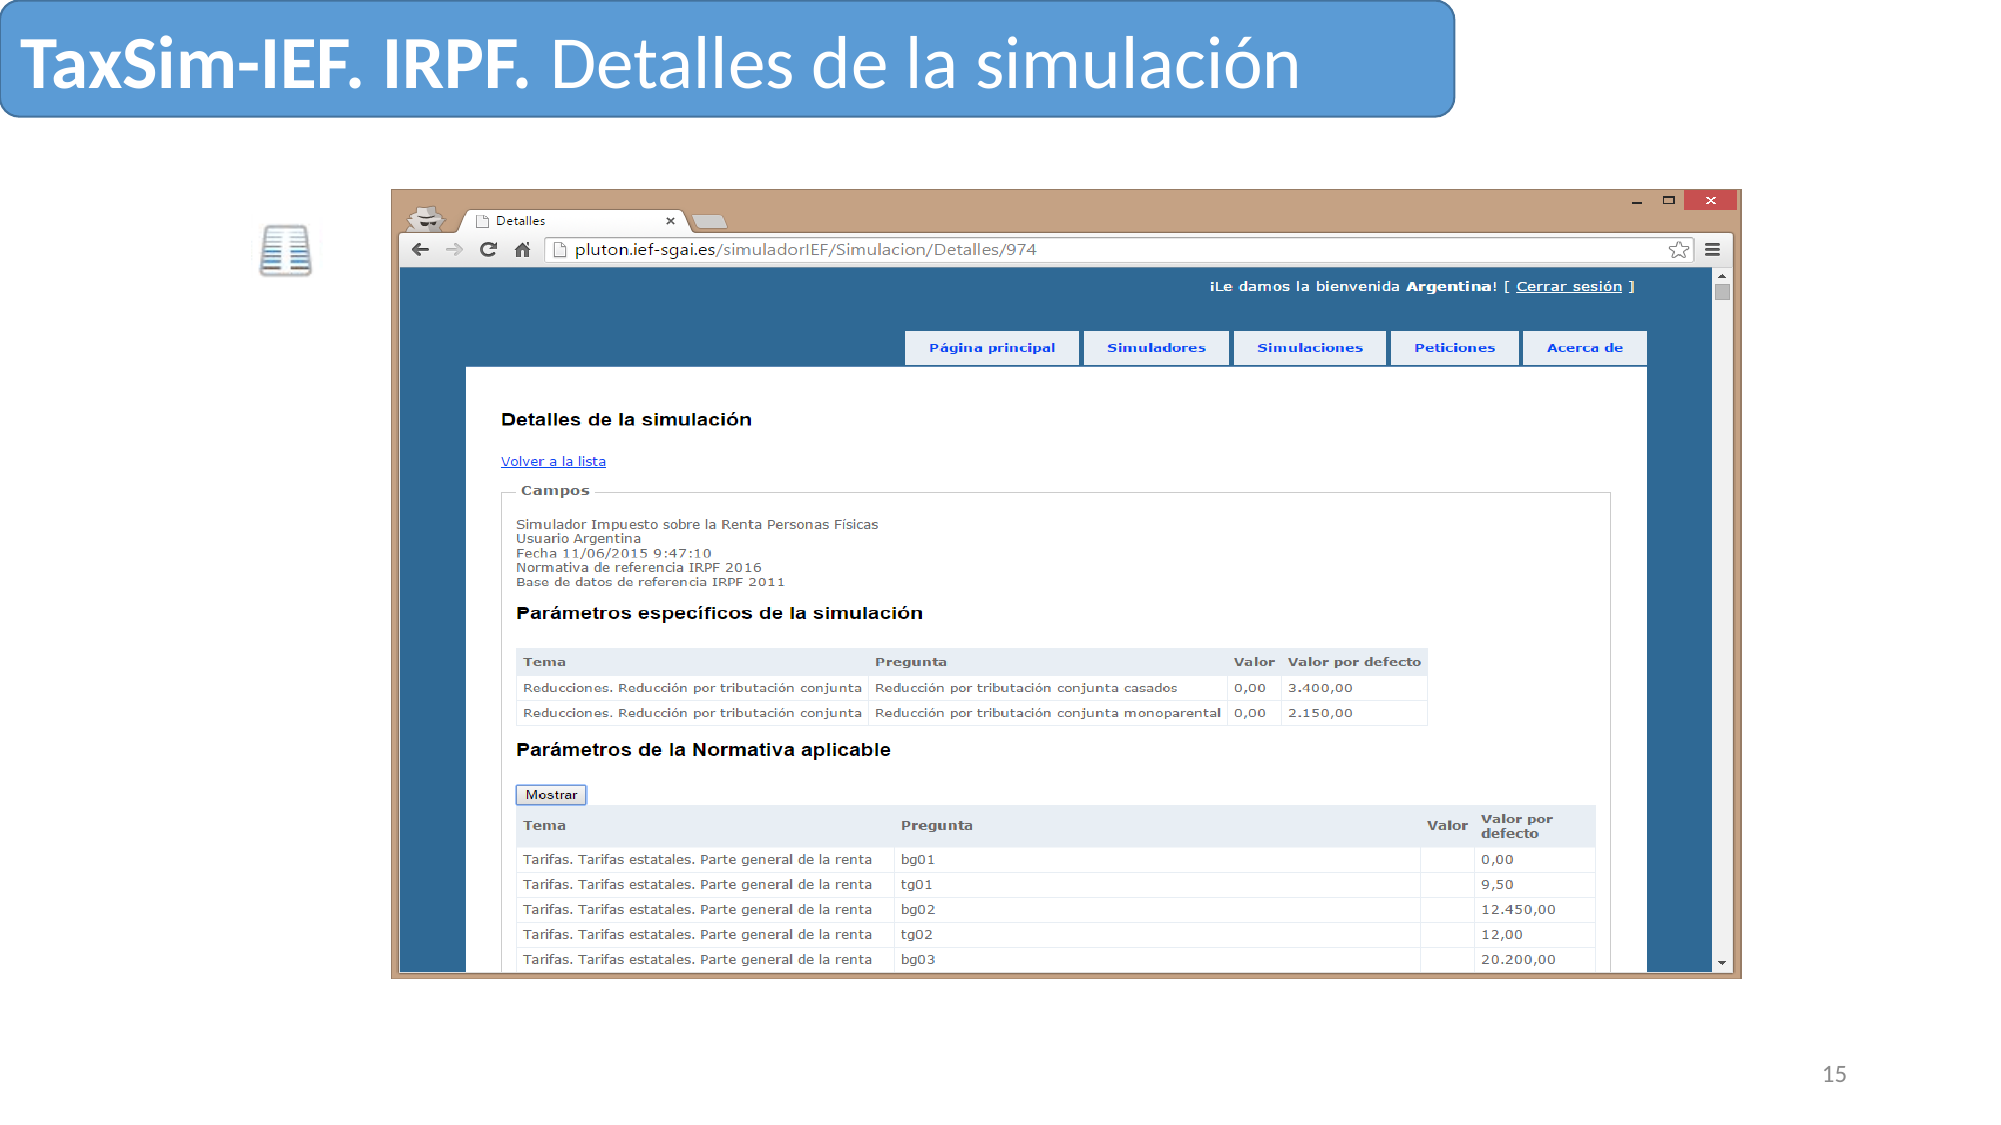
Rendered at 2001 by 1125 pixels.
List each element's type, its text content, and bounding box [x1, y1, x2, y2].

picture [390, 189, 1742, 979]
slide_number 15 [1412, 1042, 1863, 1103]
picture [251, 199, 323, 290]
text_box TaxSim-IEF. IRPF. Detalles de la simulación [0, 0, 1456, 118]
